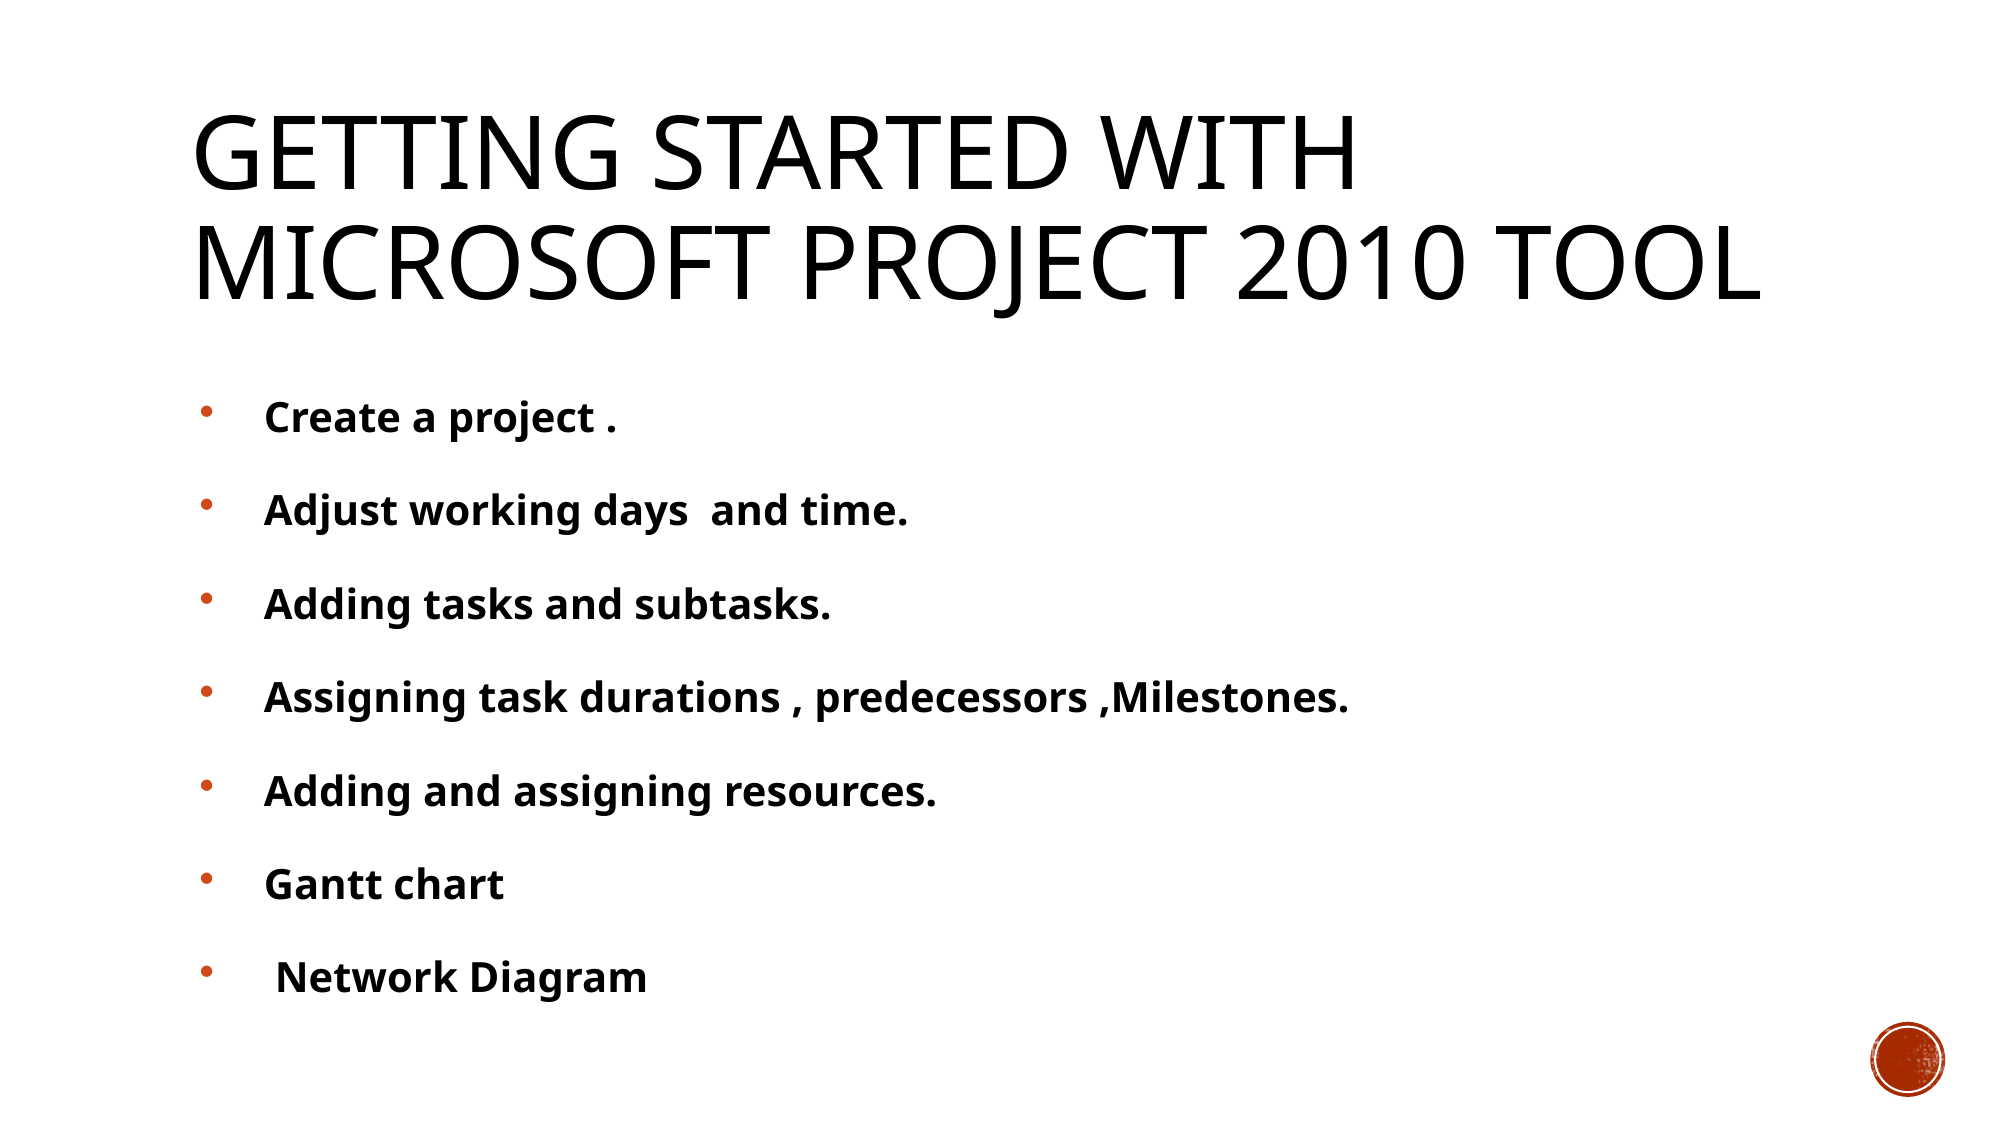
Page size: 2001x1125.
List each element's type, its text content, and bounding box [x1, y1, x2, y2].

list Create a project . Adjust working days and time. Adding tasks and subtasks. Assigning task durations , predecessors ,Milestones. Adding and assigning resources. Gantt chart Network Diagram [175, 348, 1826, 1013]
title Getting Started With Microsoft Project 2010 Tool [175, 79, 1826, 344]
